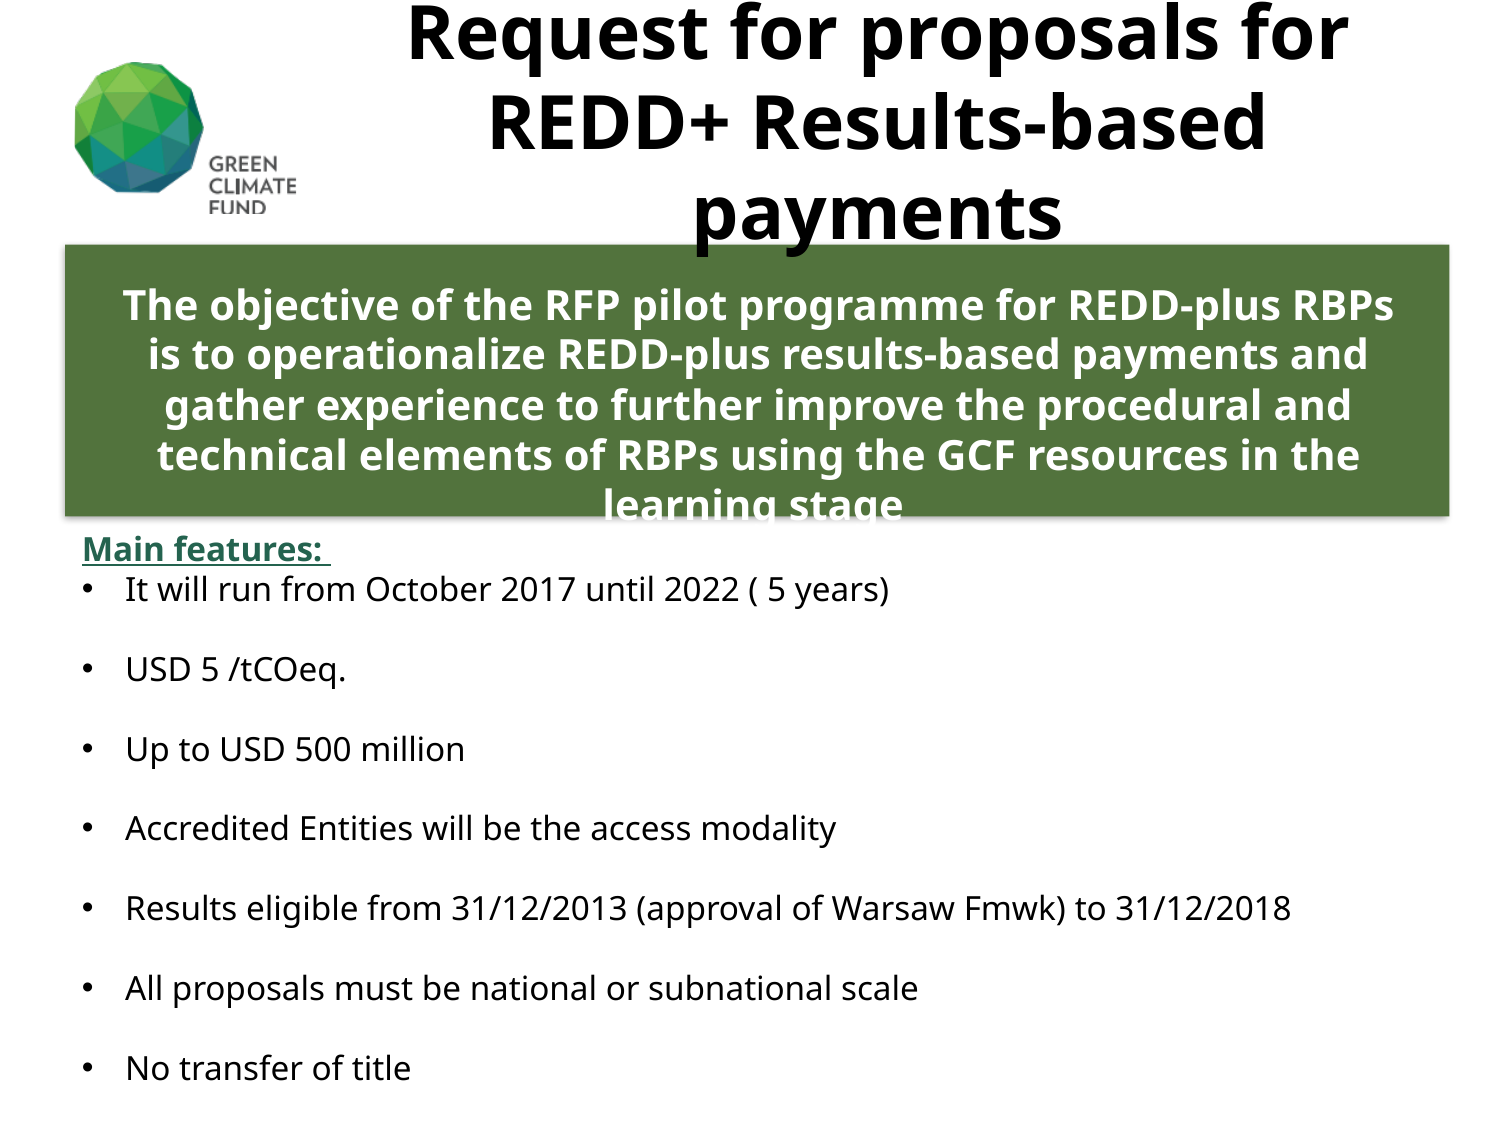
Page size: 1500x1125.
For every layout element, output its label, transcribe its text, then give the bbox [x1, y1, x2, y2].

text_box The objective of the RFP pilot programme for REDD-plus RBPs is to operationalize REDD-plus results-based payments and gather experience to further improve the procedural and technical elements of RBPs using the GCF resources in the learning stage [101, 271, 1417, 536]
text_box Main features: It will run from October 2017 until 2022 ( 5 years) USD 5 /tCOeq. Up to USD 500 million Accredited Entities will be the access modality Results eligible from 31/12/2013 (approval of Warsaw Fmwk) to 31/12/2018 All proposals must be national or subnational scale No transfer of title [44, 542, 1473, 1073]
text_box [64, 244, 1450, 517]
title Request for proposals for REDD+ Results-based payments [340, 57, 1417, 182]
